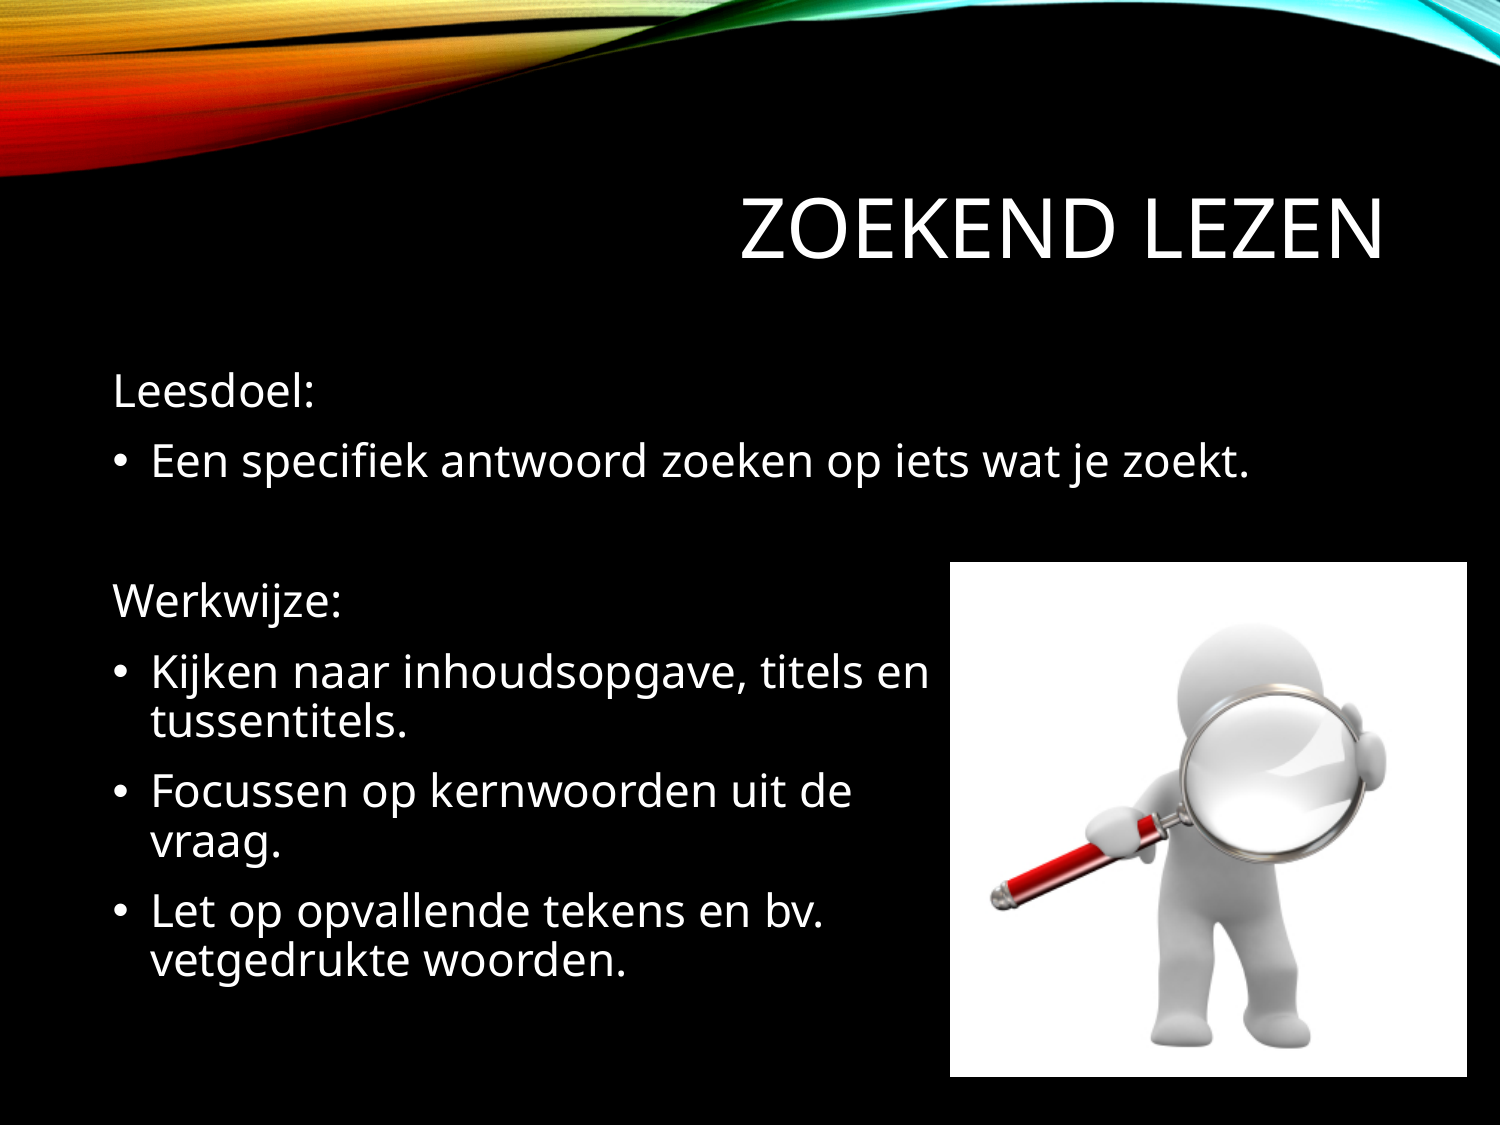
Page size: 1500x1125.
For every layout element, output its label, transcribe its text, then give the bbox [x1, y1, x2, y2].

picture [0, 0, 1500, 178]
picture [950, 562, 1467, 1077]
title Zoekend lezen [356, 125, 1403, 338]
list Leesdoel: Een specifiek antwoord zoeken op iets wat je zoekt. Werkwijze: Kijken naar inhoudsopgave, titels en tussentitels. Focussen op kernwoorden uit de vraag. Let op opvallende tekens en bv. vetgedrukte woorden. [97, 360, 1403, 1028]
